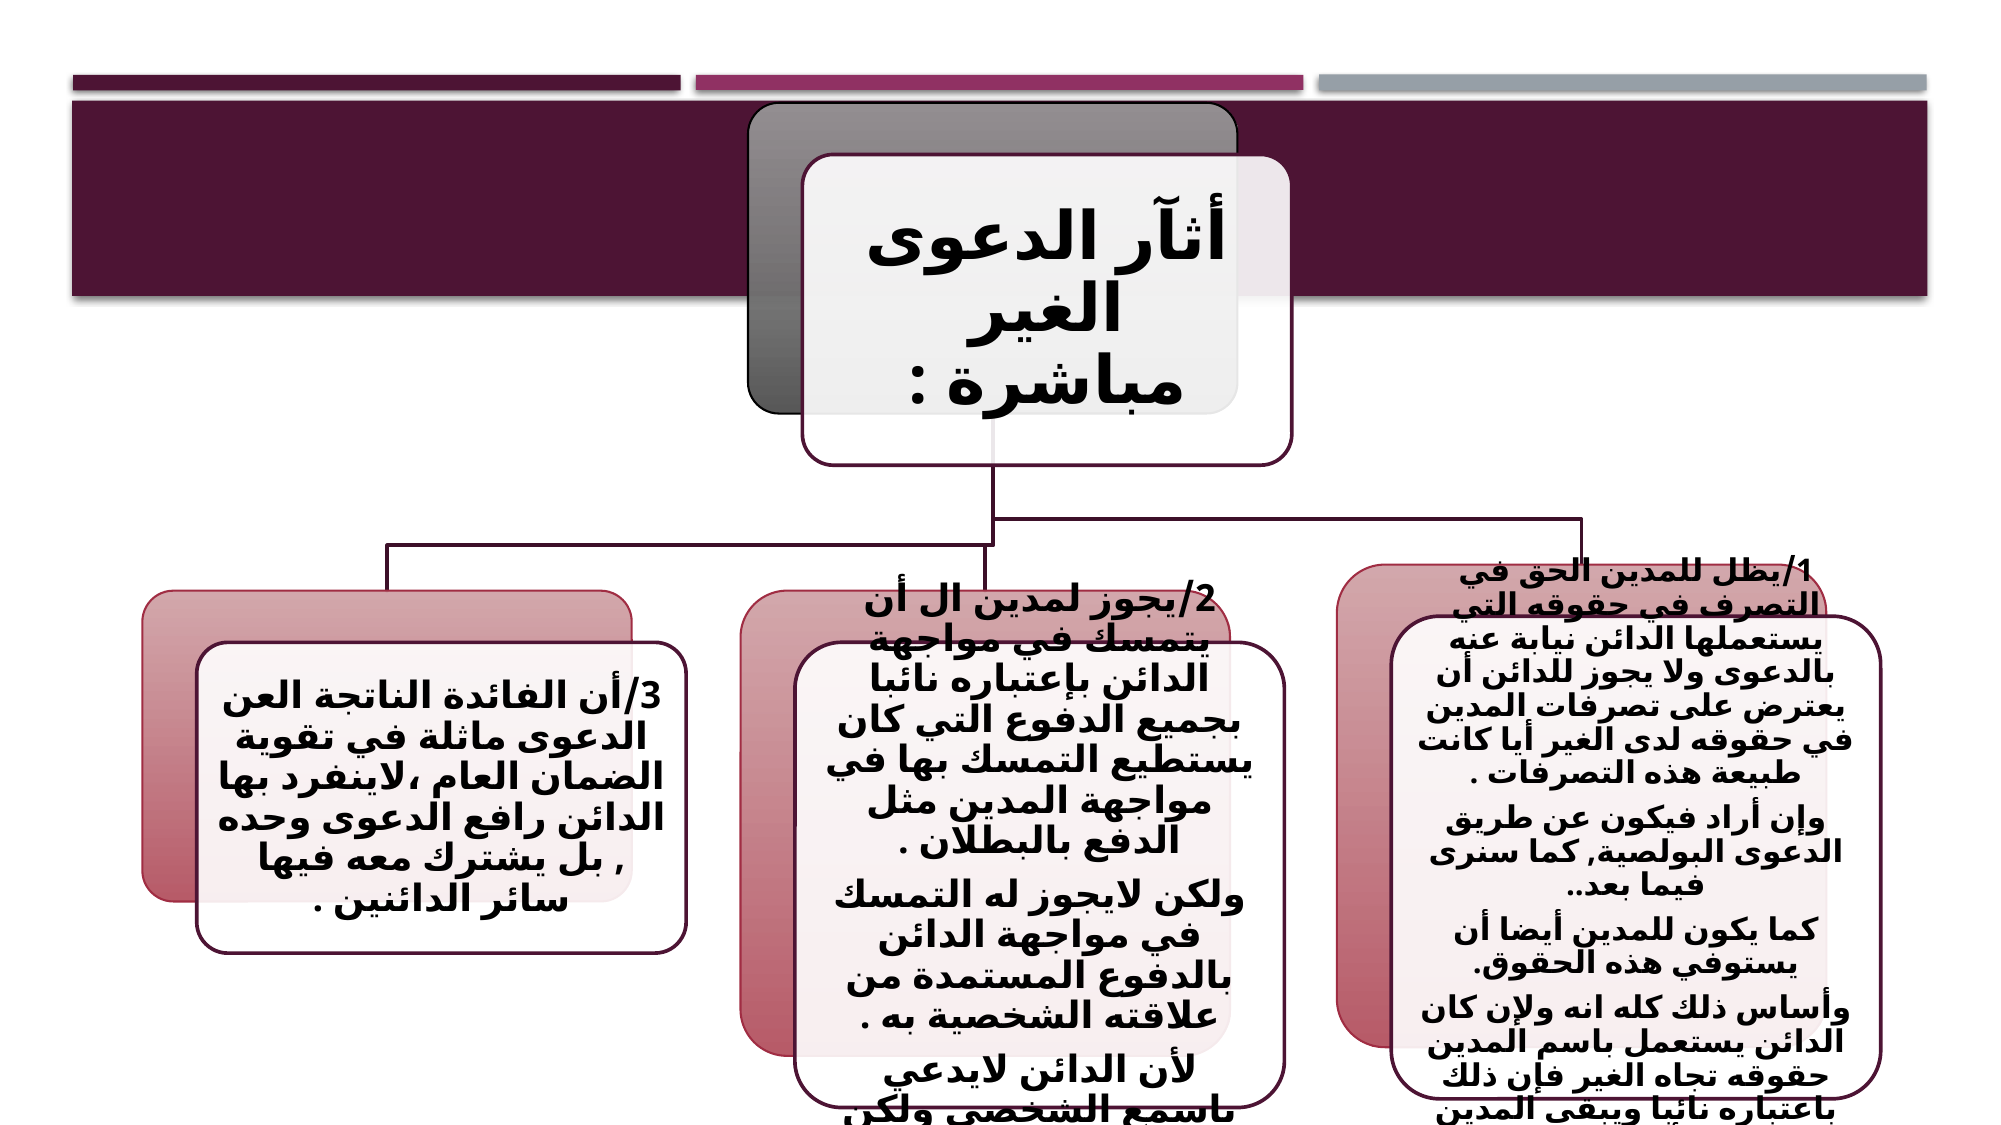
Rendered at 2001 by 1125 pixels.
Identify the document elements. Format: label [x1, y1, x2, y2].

list [74, 136, 1951, 1125]
